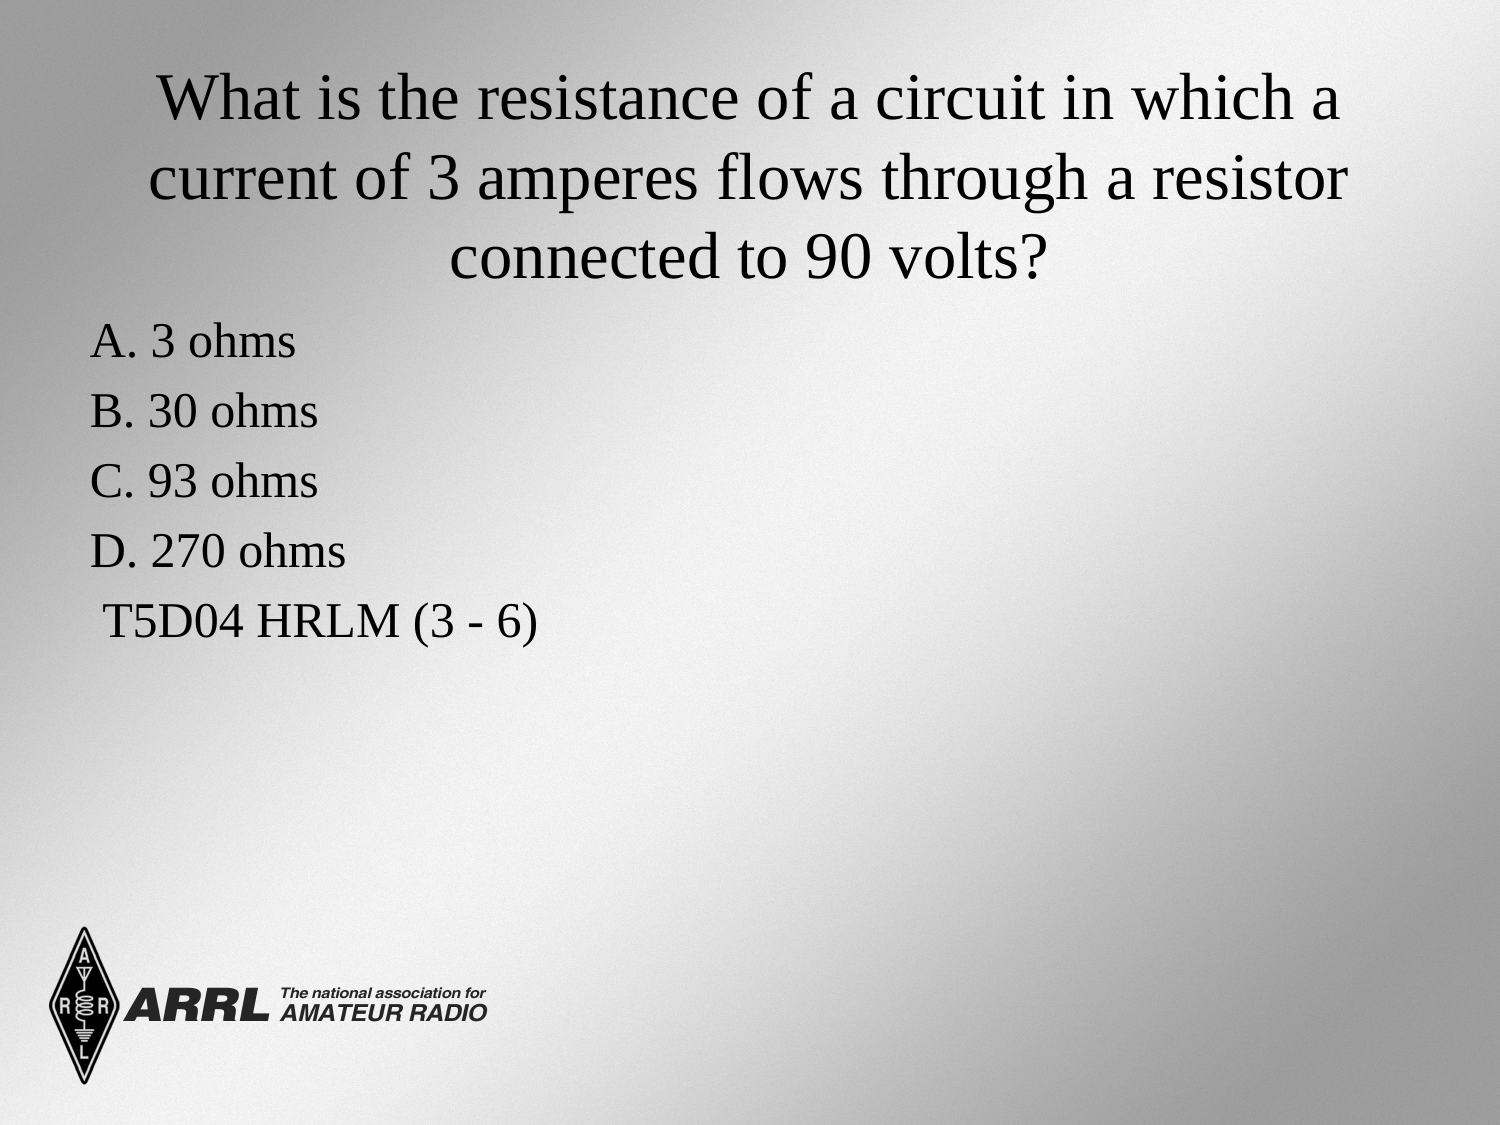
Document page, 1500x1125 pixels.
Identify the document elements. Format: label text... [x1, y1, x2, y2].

picture [0, 0, 1500, 1125]
title What is the resistance of a circuit in which a current of 3 amperes flows through a resistor connected to 90 volts? [75, 45, 1425, 233]
list A. 3 ohms B. 30 ohms C. 93 ohms D. 270 ohms T5D04 HRLM (3 - 6) [75, 299, 1425, 1005]
